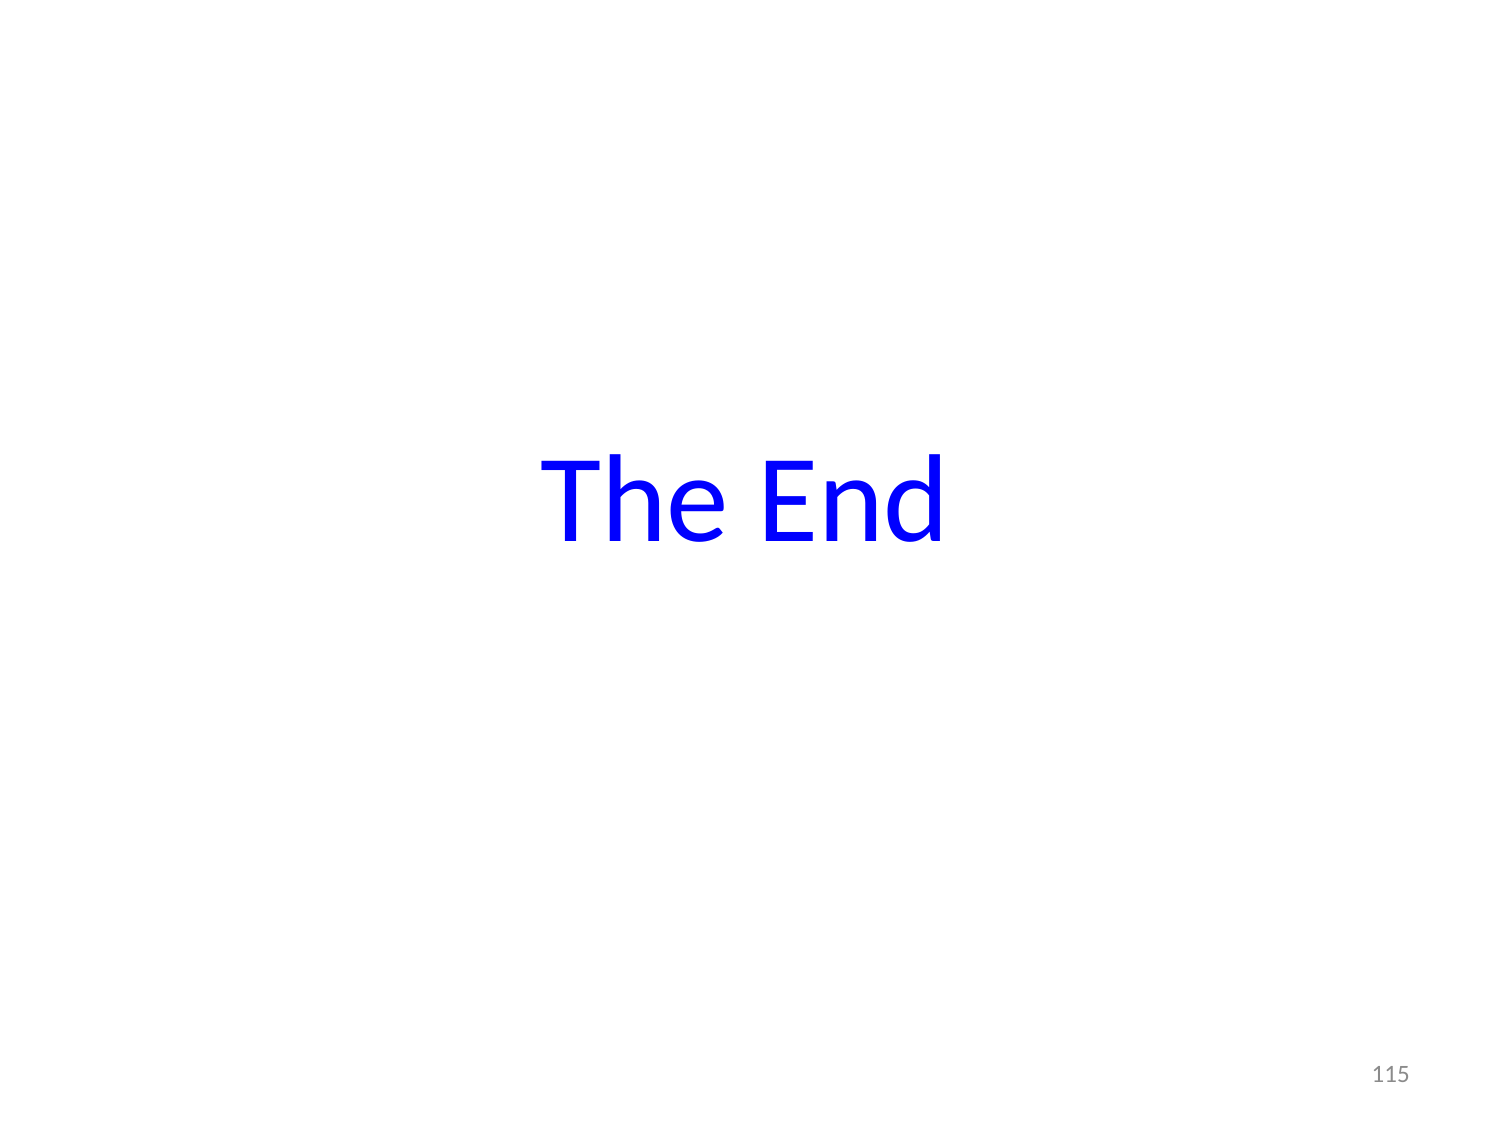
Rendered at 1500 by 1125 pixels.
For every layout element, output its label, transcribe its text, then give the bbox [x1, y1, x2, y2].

text_box The End [525, 408, 1229, 574]
slide_number 115 [1074, 1042, 1425, 1103]
